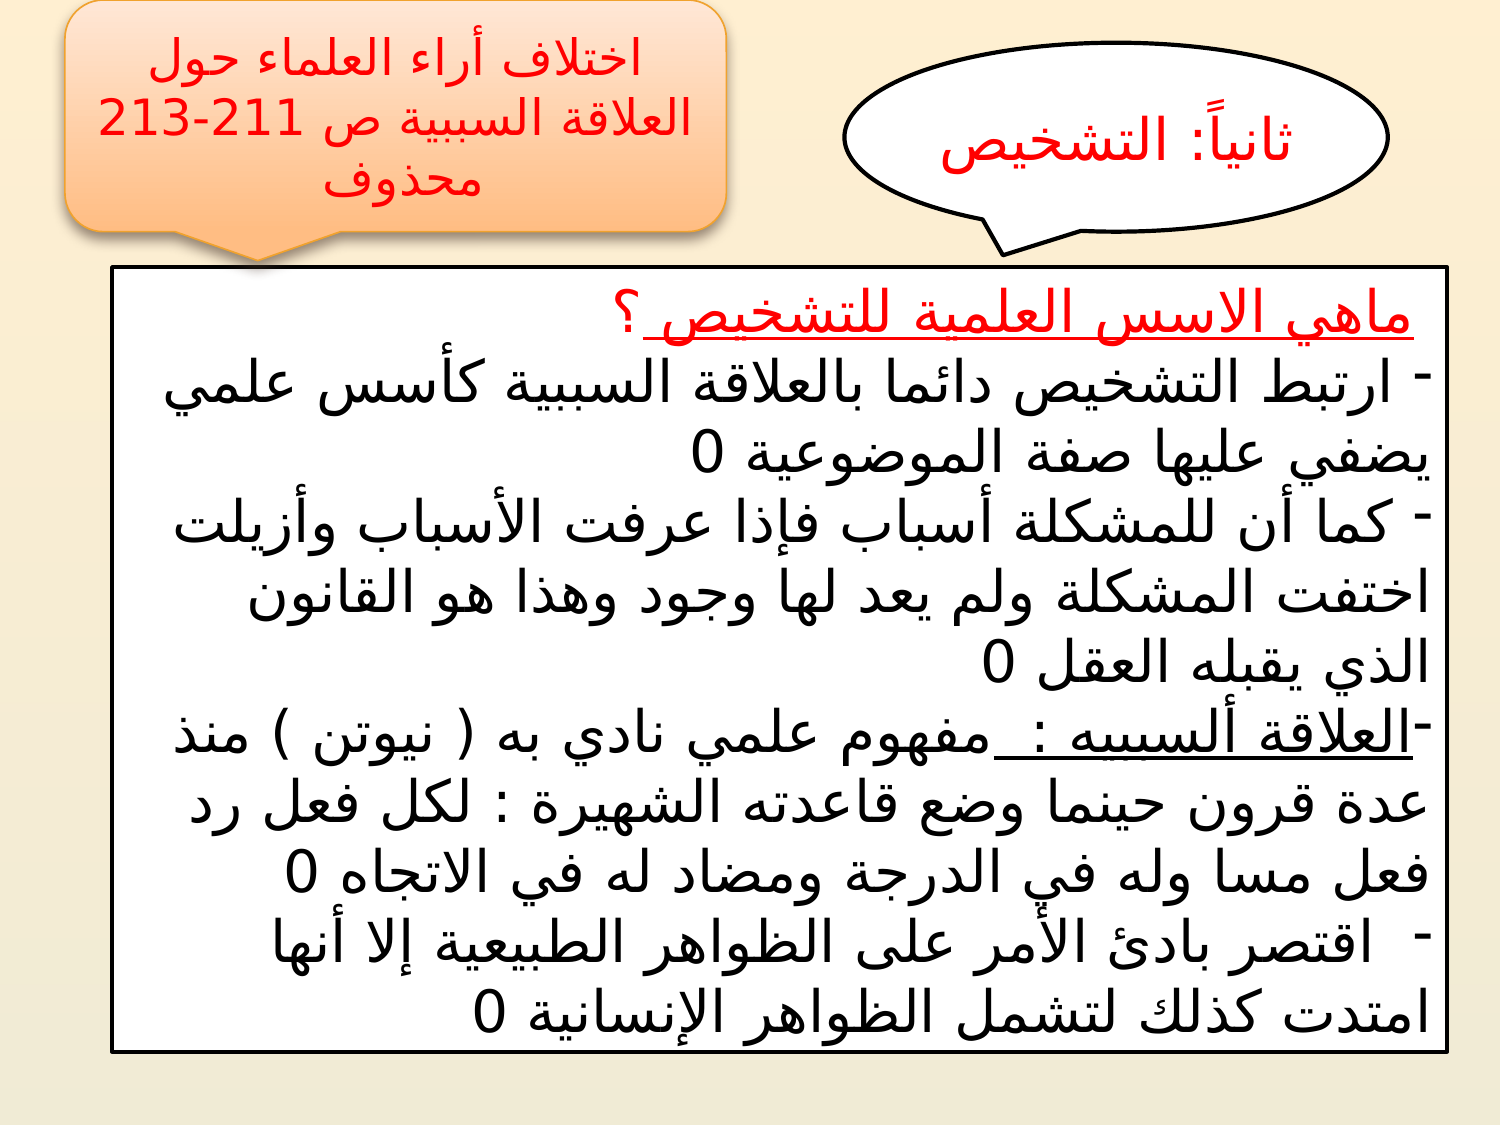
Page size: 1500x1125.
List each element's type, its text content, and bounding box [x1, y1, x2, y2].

text_box اختلاف أراء العلماء حول العلاقة السببية ص 211-213 محذوف [64, 0, 728, 262]
text_box ماهي الاسس العلمية للتشخيص ؟ ارتبط التشخيص دائما بالعلاقة السببية كأسس علمي يضفي عليها صفة الموضوعية 0 كما أن للمشكلة أسباب فإذا عرفت الأسباب وأزيلت اختفت المشكلة ولم يعد لها وجود وهذا هو القانون الذي يقبله العقل 0 العلاقة ألسببيه : مفهوم علمي نادي به ( نيوتن ) منذ عدة قرون حينما وضع قاعدته الشهيرة : لكل فعل رد فعل مسا وله في الدرجة ومضاد له في الاتجاه 0 اقتصر بادئ الأمر على الظواهر الطبيعية إلا أنها امتدت كذلك لتشمل الظواهر الإنسانية 0 [110, 265, 1449, 1054]
text_box ثانياً: التشخيص [842, 40, 1390, 258]
